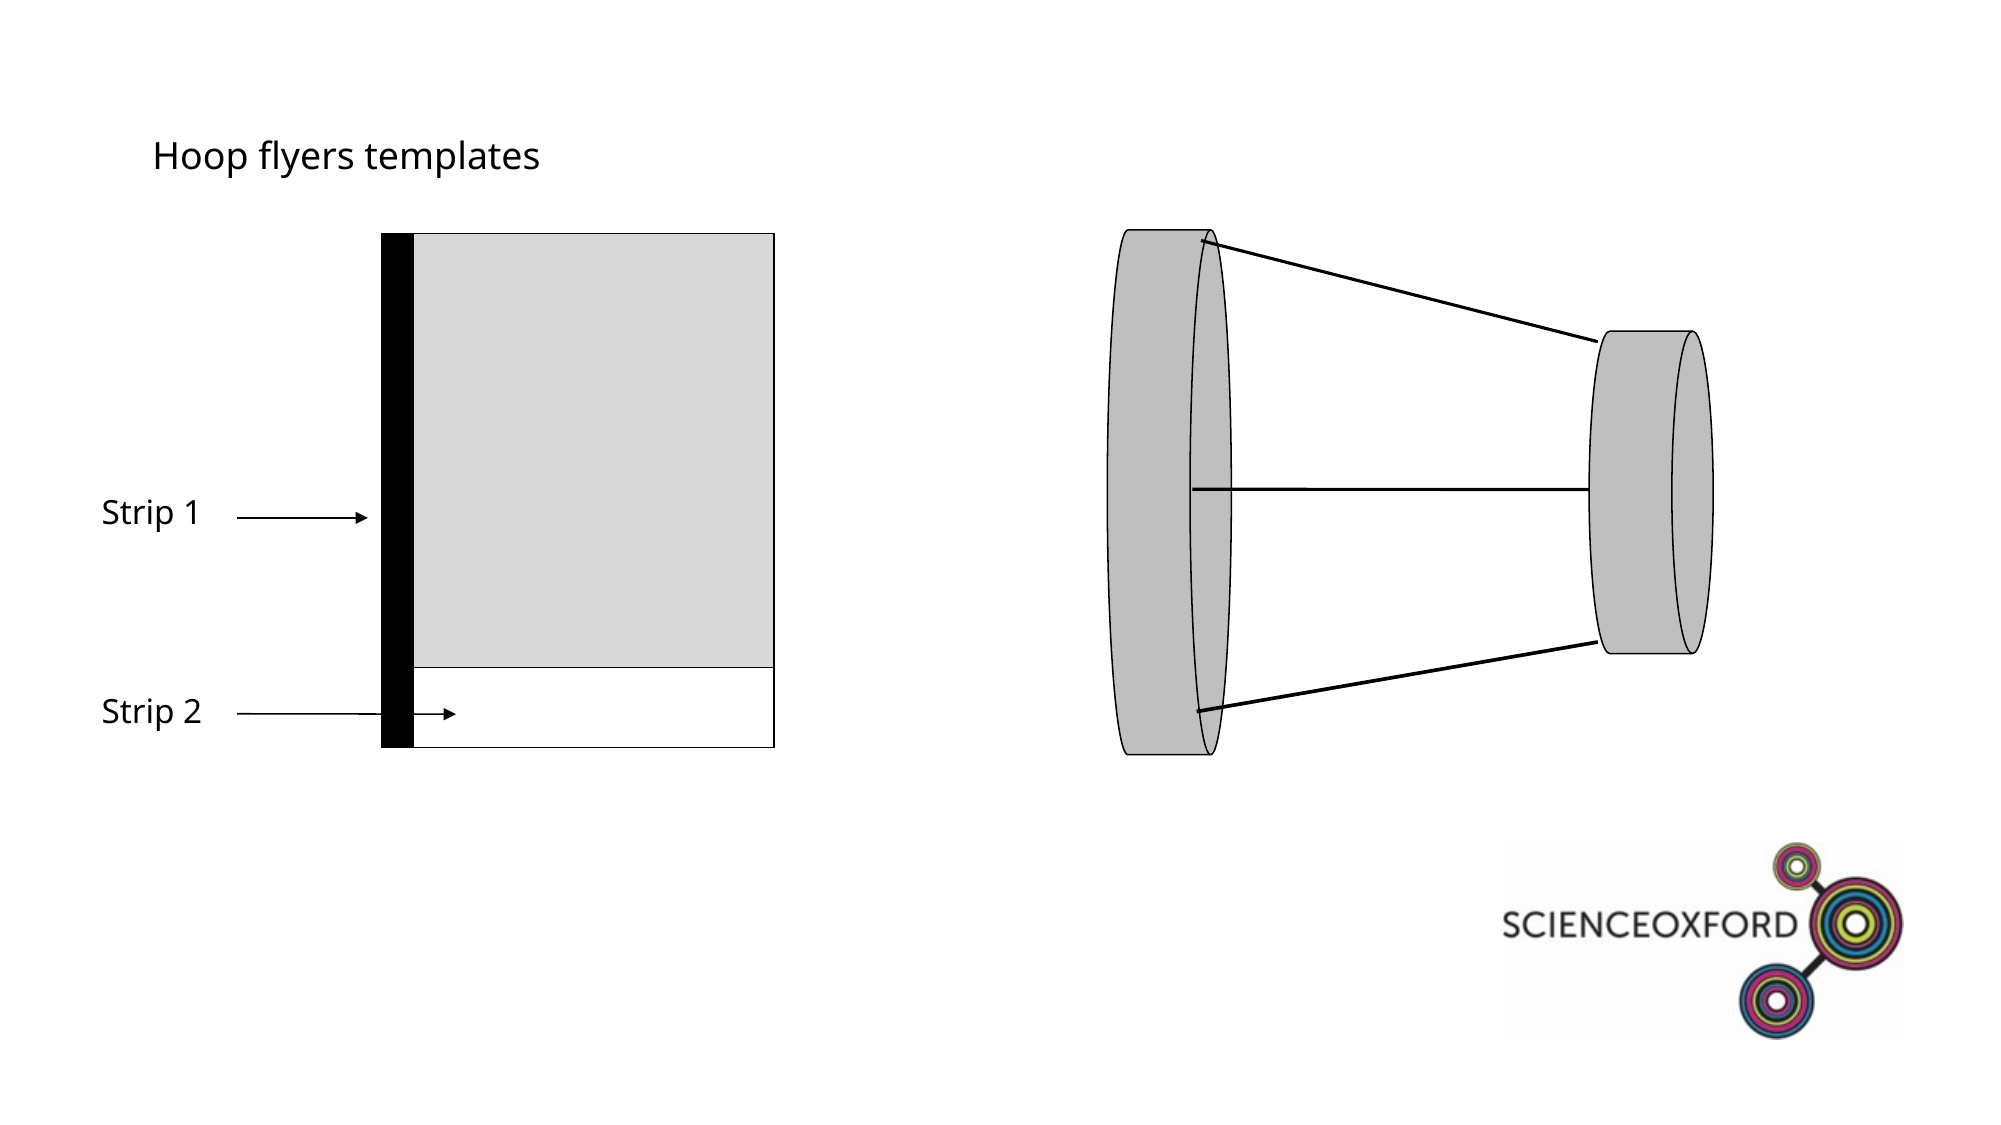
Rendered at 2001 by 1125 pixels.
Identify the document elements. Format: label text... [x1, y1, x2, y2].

picture [1502, 842, 1904, 1040]
title Hoop flyers templates [137, 87, 1863, 272]
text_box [86, 233, 774, 754]
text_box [1107, 229, 1714, 755]
